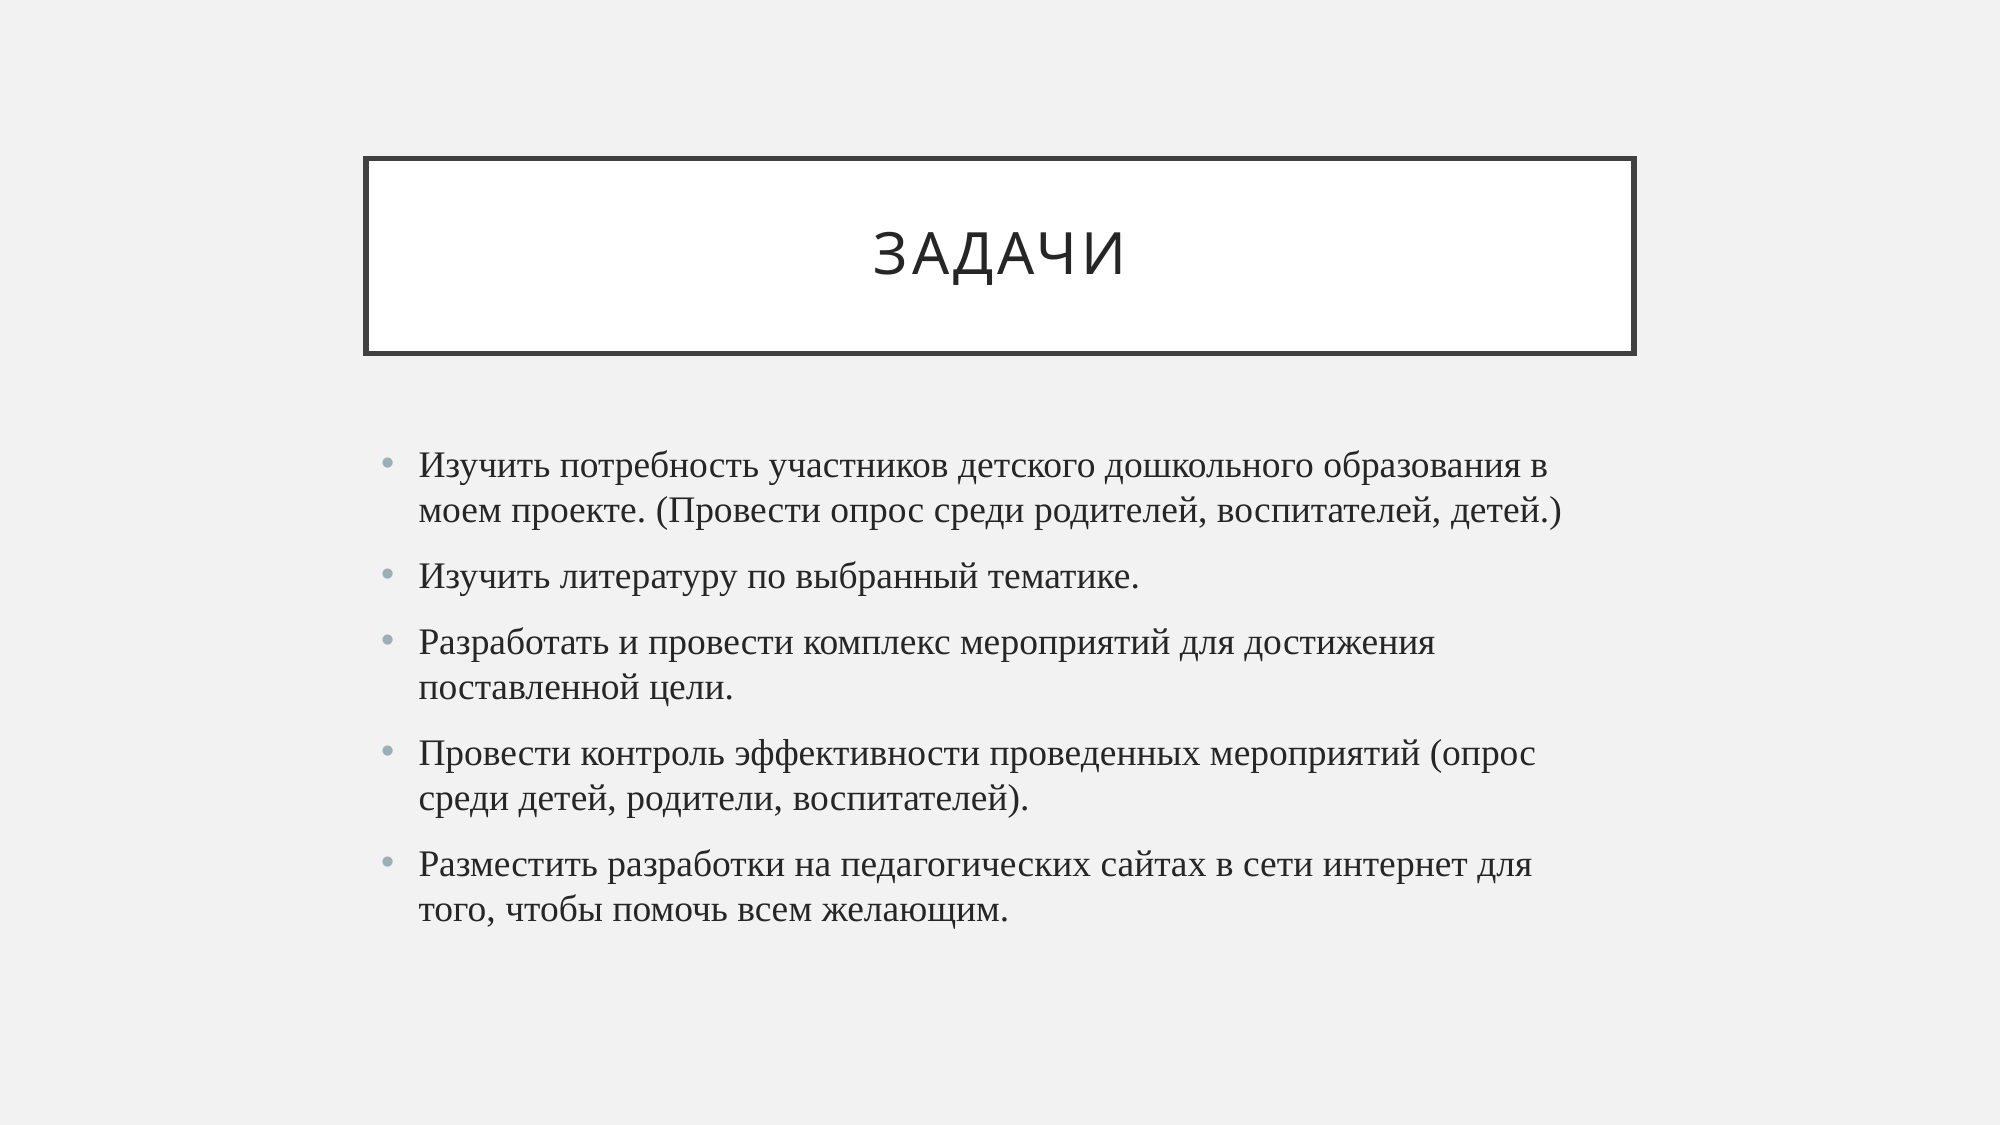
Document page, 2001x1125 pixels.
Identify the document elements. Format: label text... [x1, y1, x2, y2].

list Изучить потребность участников детского дошкольного образования в моем проекте. (Провести опрос среди родителей, воспитателей, детей.) Изучить литературу по выбранный тематике. Разработать и провести комплекс мероприятий для достижения поставленной цели. Провести контроль эффективности проведенных мероприятий (опрос среди детей, родители, воспитателей). Разместить разработки на педагогических сайтах в сети интернет для того, чтобы помочь всем желающим. [366, 432, 1634, 1100]
title Задачи [363, 156, 1637, 356]
